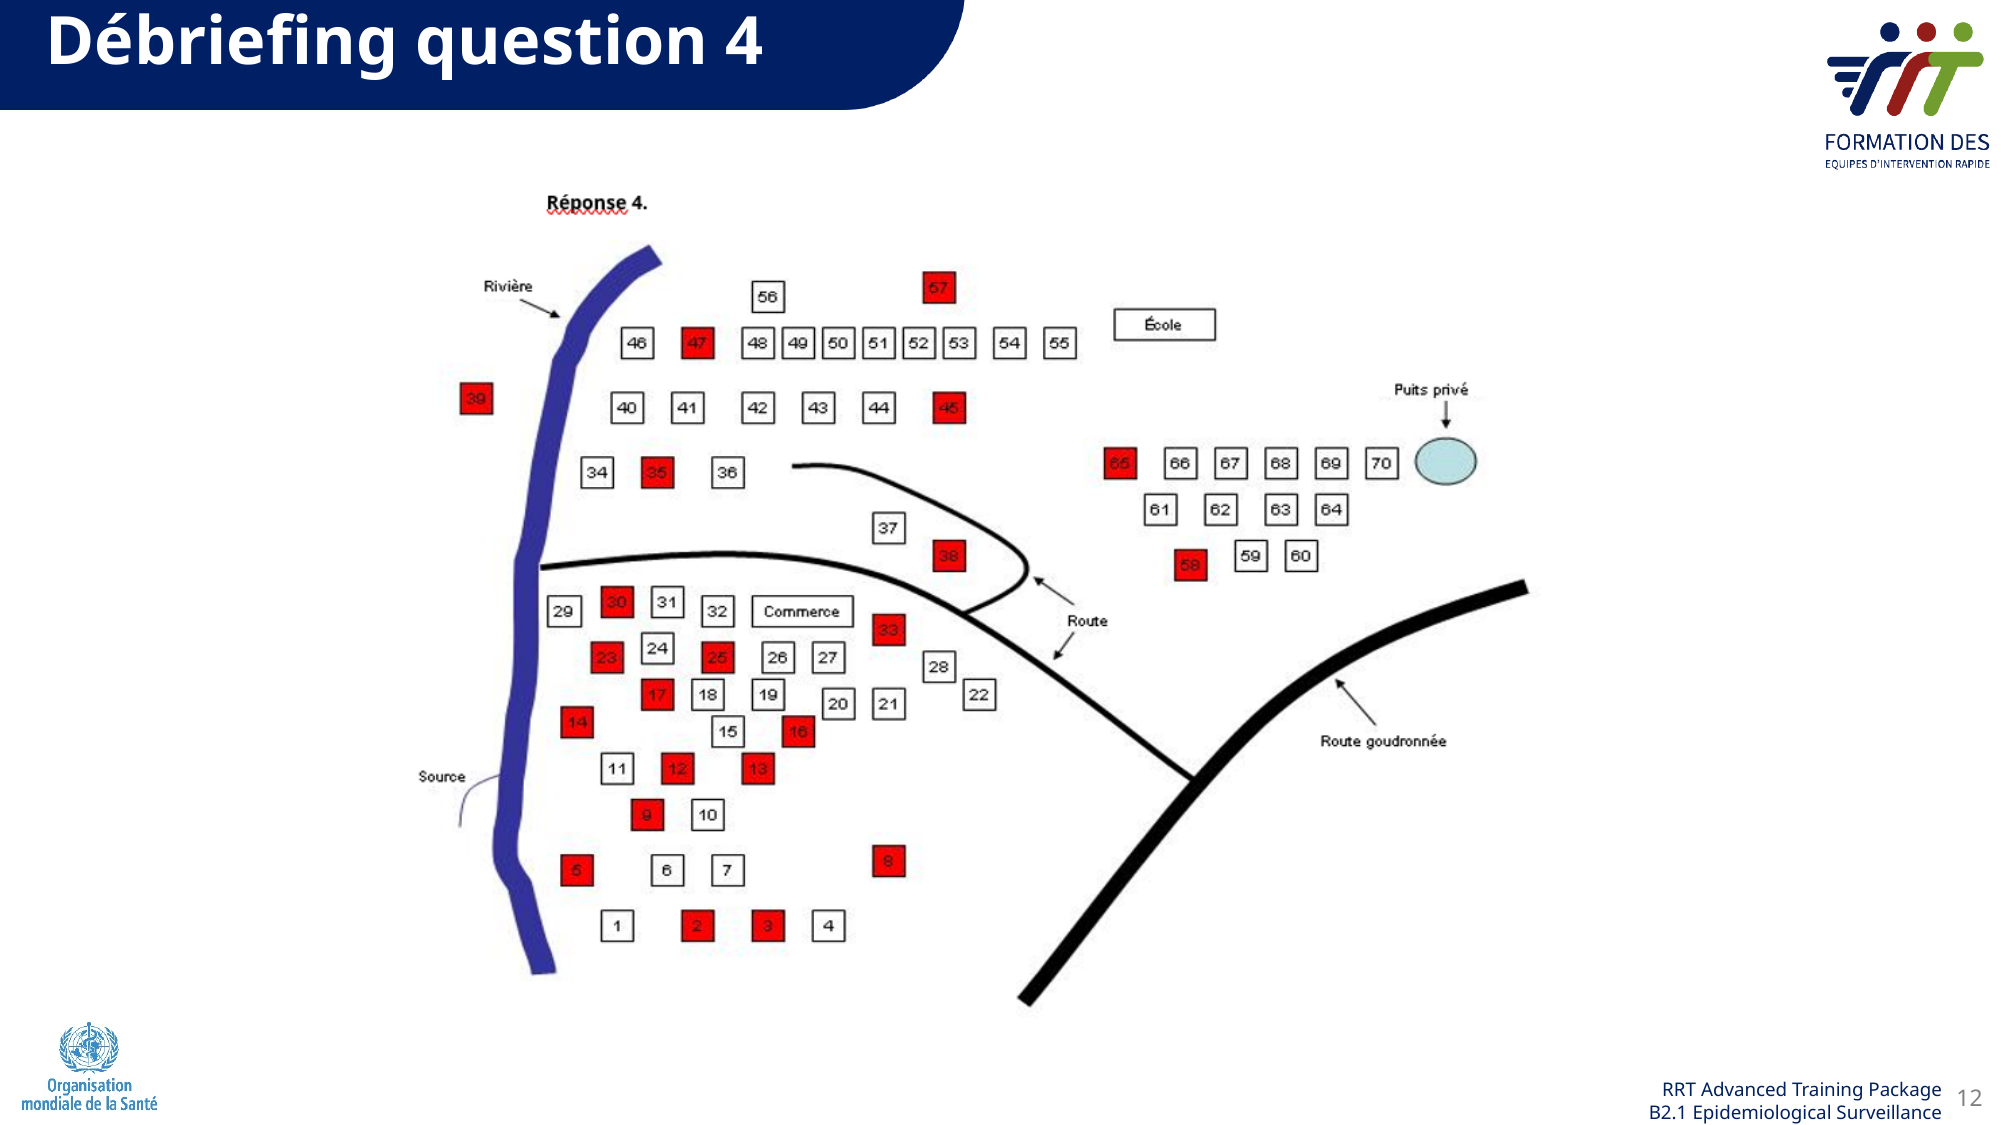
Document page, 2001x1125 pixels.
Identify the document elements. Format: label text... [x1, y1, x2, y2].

picture [0, 0, 965, 110]
picture [354, 128, 1612, 1043]
picture [1825, 21, 1990, 170]
picture [20, 1020, 158, 1111]
title Débriefing question 4 [37, 0, 813, 107]
